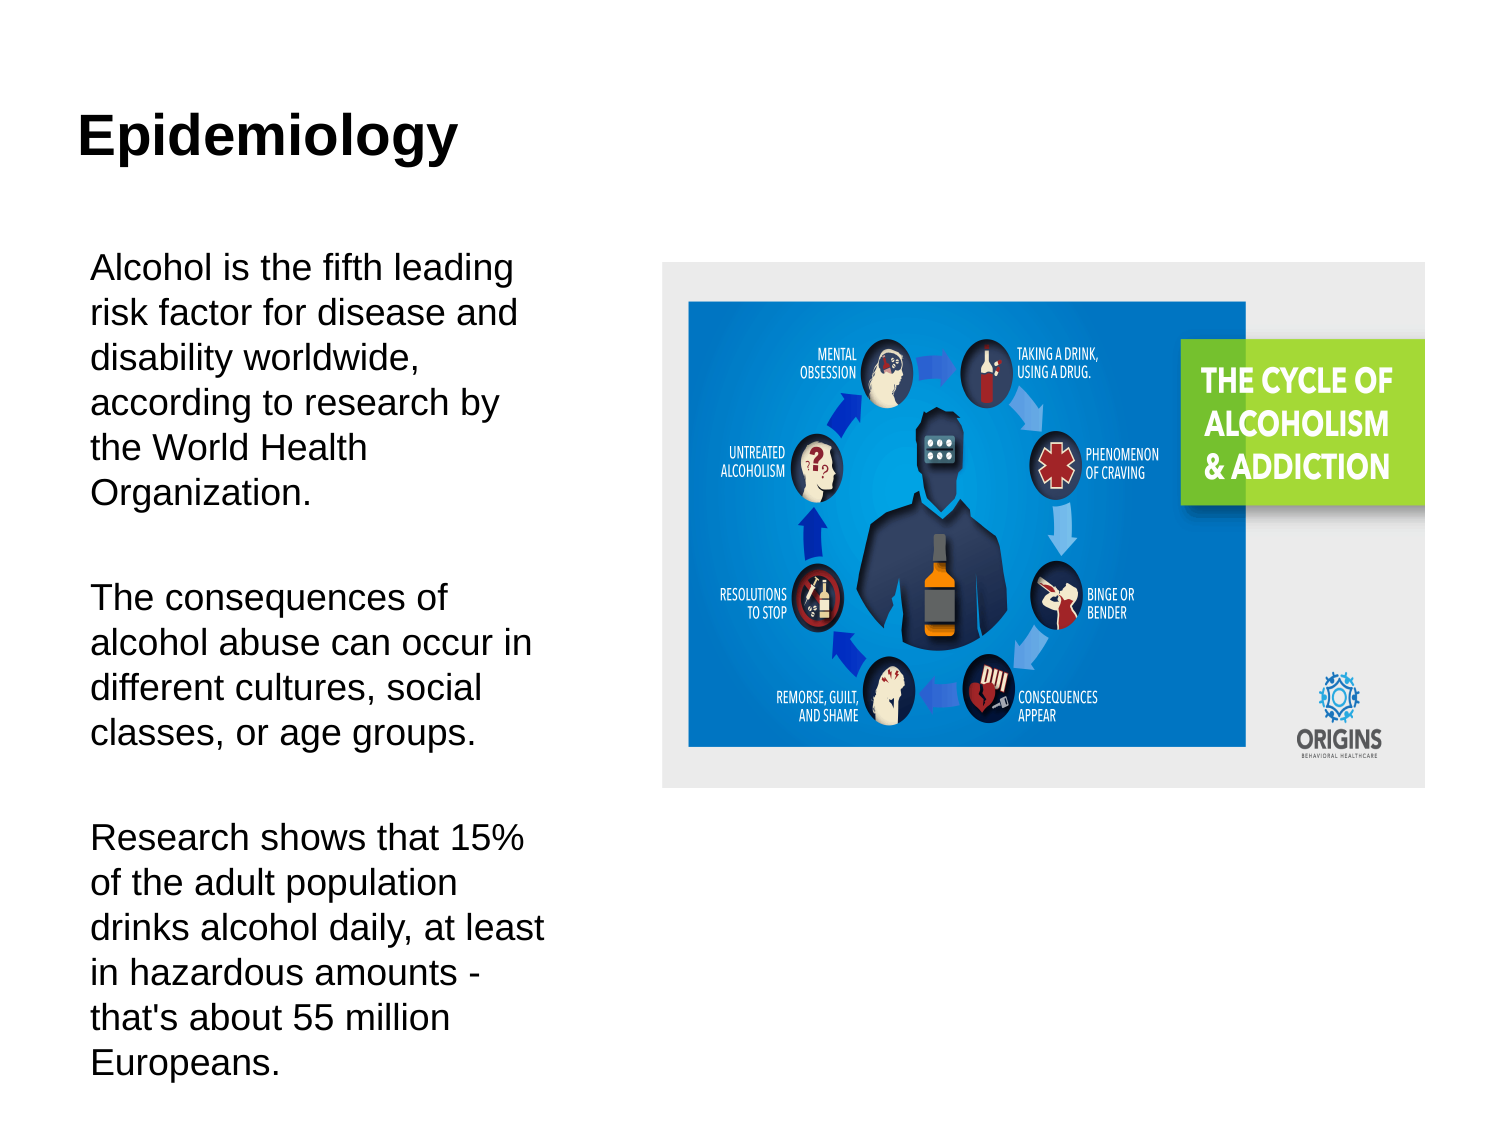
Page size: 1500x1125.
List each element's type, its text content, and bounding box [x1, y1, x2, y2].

title Epidemiology [62, 50, 688, 175]
list Alcohol is the fifth leading risk factor for disease and disability worldwide, according to research by the World Health Organization. The consequences of alcohol abuse can occur in different cultures, social classes, or age groups. Research shows that 15% of the adult population drinks alcohol daily, at least in hazardous amounts - that's about 55 million Europeans. [75, 235, 569, 1005]
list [662, 262, 1426, 788]
